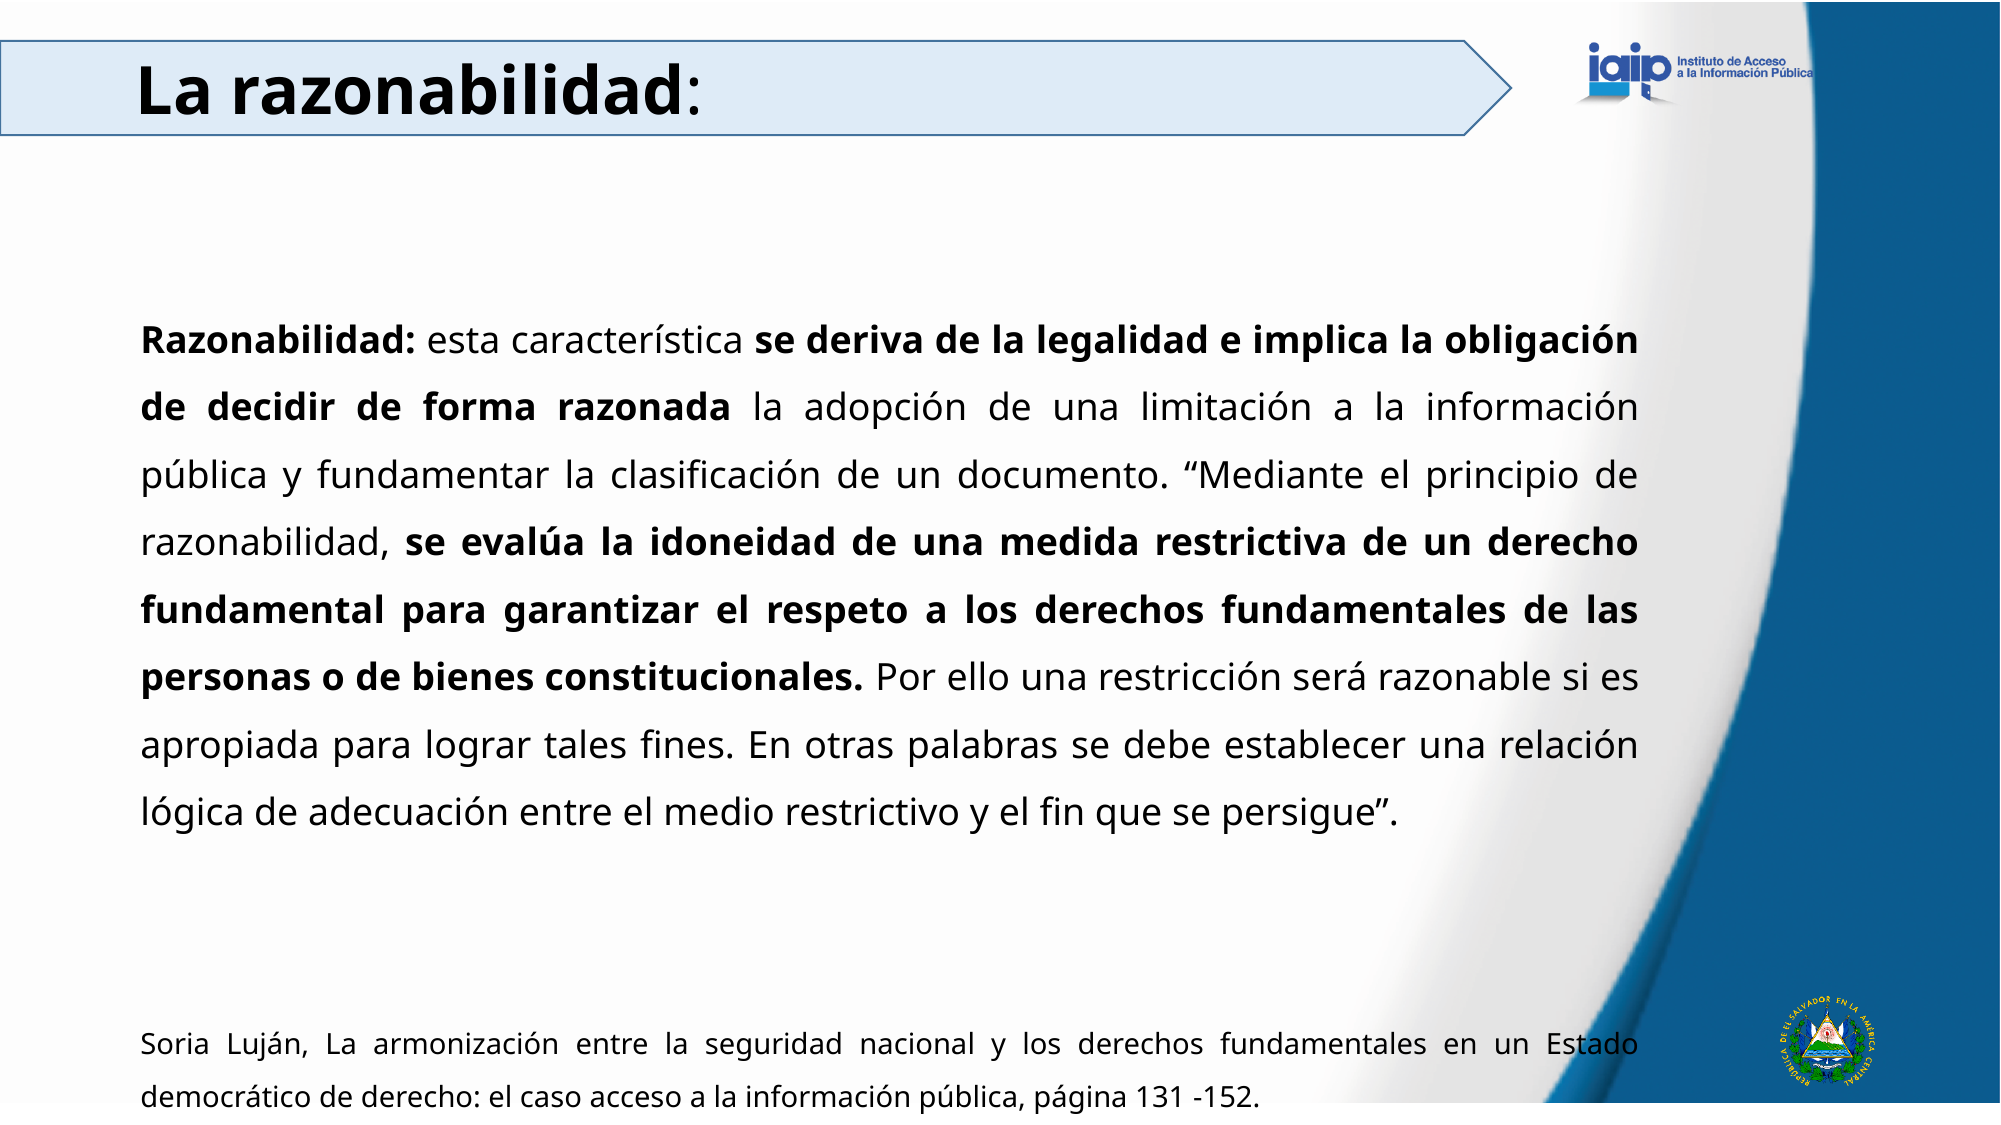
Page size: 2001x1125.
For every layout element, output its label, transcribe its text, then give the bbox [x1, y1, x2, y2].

picture [0, 2, 2000, 1103]
text_box Razonabilidad: esta característica se deriva de la legalidad e implica la obligación de decidir de forma razonada la adopción de una limitación a la información pública y fundamentar la clasificación de un documento. “Mediante el principio de razonabilidad, se evalúa la idoneidad de una medida restrictiva de un derecho fundamental para garantizar el respeto a los derechos fundamentales de las personas o de bienes constitucionales. Por ello una restricción será razonable si es apropiada para lograr tales fines. En otras palabras se debe establecer una relación lógica de adecuación entre el medio restrictivo y el fin que se persigue”. Soria Luján, La armonización entre la seguridad nacional y los derechos fundamentales en un Estado democrático de derecho: el caso acceso a la información pública, página 131 -152. [125, 1103, 1656, 1121]
